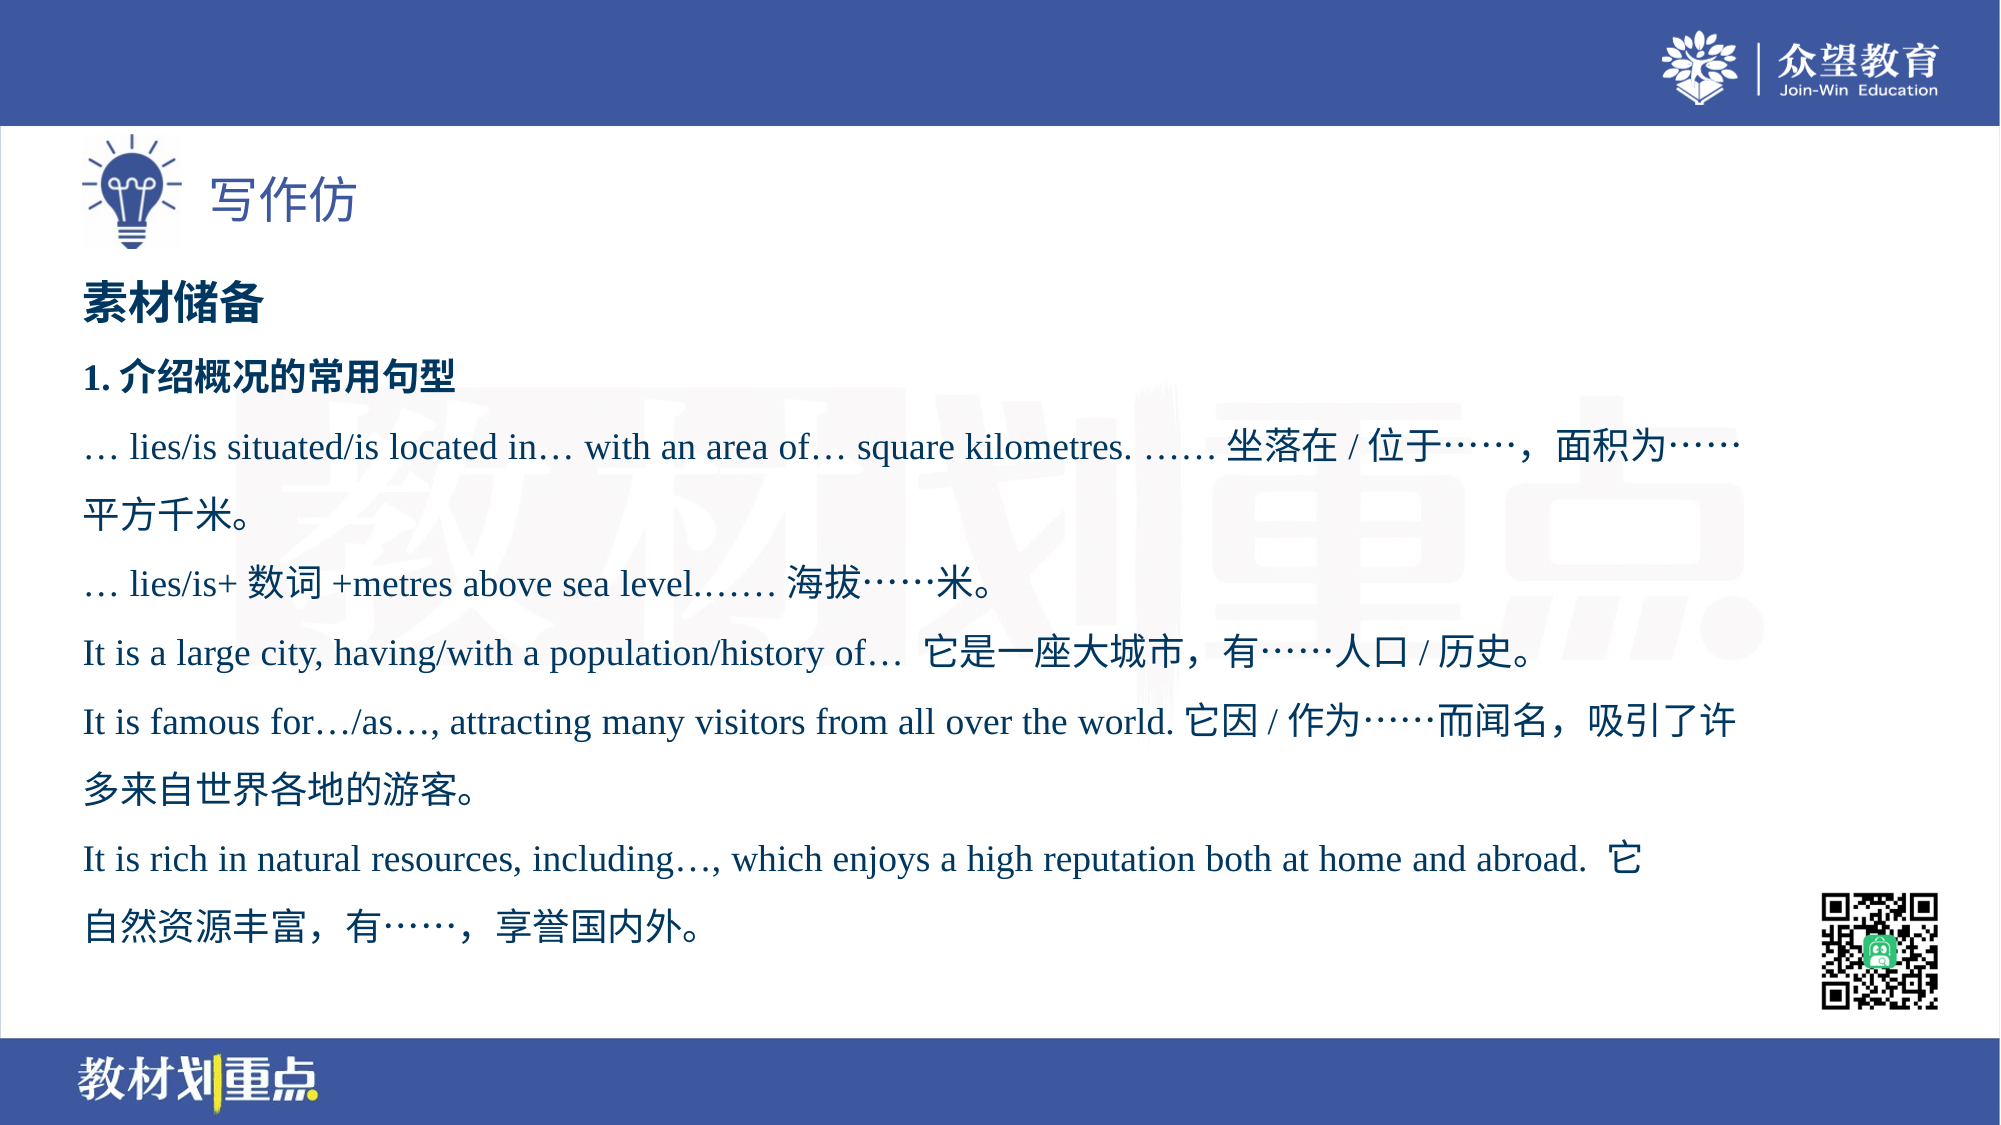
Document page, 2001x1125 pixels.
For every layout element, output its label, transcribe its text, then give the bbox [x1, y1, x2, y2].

text_box 1.介绍概况的常用句型 … lies/is situated/is located in… with an area of… square kilometres. ……坐落在/位于……，面积为…… 平方千米。 … lies/is+数词+metres above sea level.……海拔……米。 It is a large city, having/with a population/history of… 它是一座大城市，有……人口/历史。 It is famous for…/as…, attracting many visitors from all over the world.它因/作为……而闻名，吸引了许 多来自世界各地的游客。 It is rich in natural resources, including…, which enjoys a high reputation both at home and abroad. 它 自然资源丰富，有……，享誉国内外。 [82, 329, 1817, 949]
text_box 素材储备 [82, 247, 1817, 329]
picture [0, 0, 2000, 1125]
